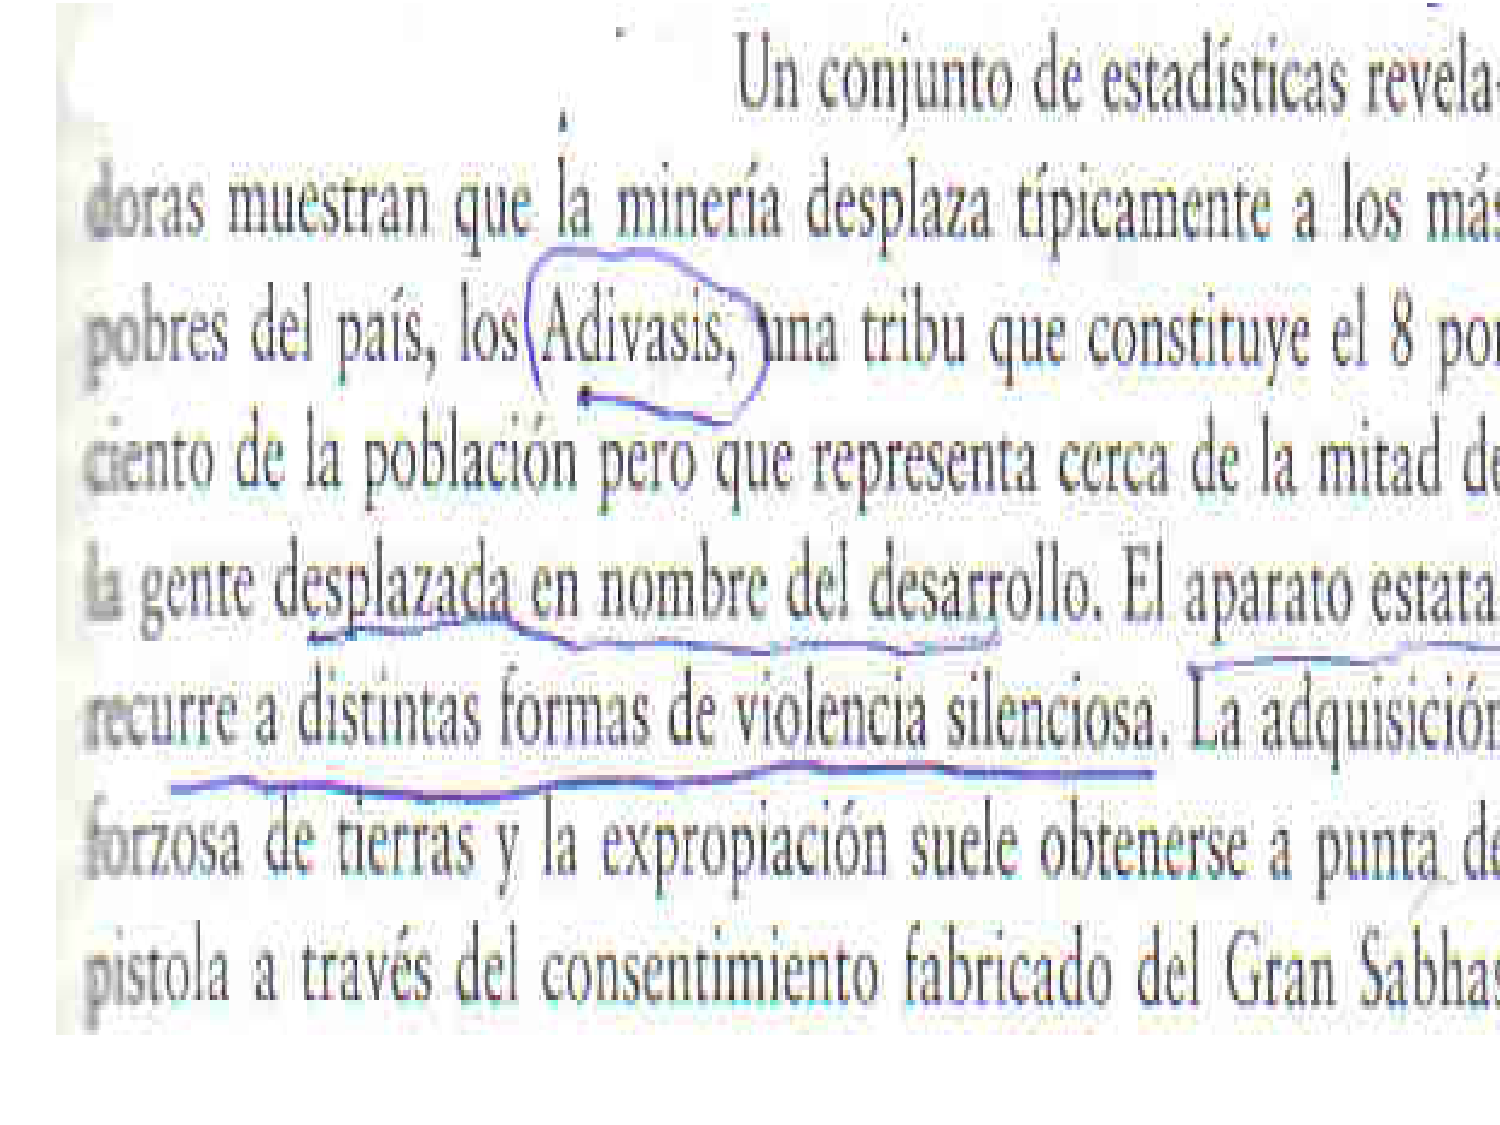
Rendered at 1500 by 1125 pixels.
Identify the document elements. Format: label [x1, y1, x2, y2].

picture [55, 2, 1500, 1035]
